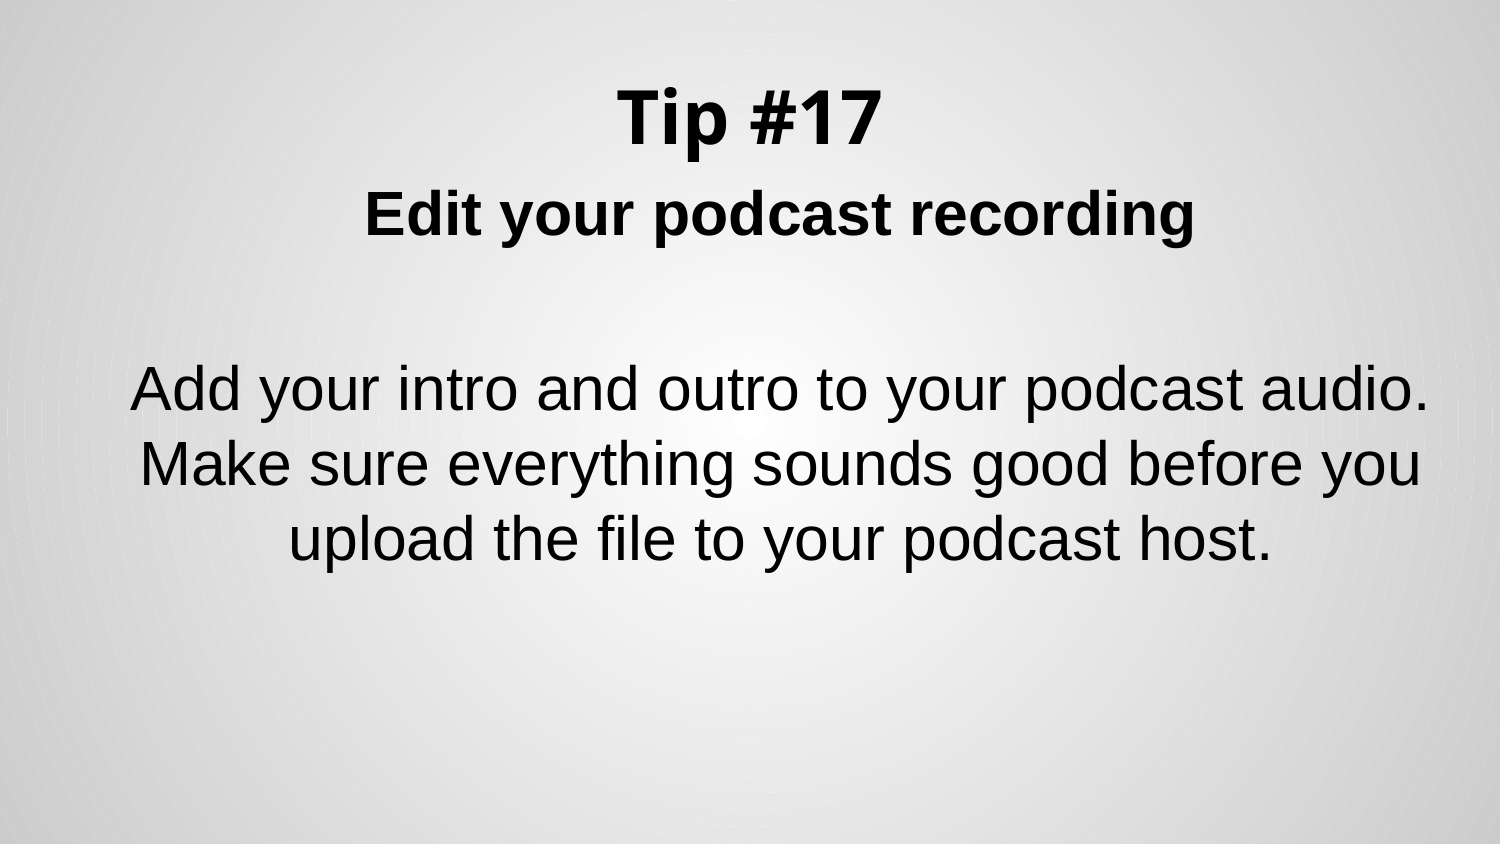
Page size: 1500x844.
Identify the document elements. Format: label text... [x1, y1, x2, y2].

title Tip #17 [75, 33, 1425, 175]
list Edit your podcast recording Add your intro and outro to your podcast audio. Make sure everything sounds good before you upload the file to your podcast host. [106, 70, 1457, 754]
